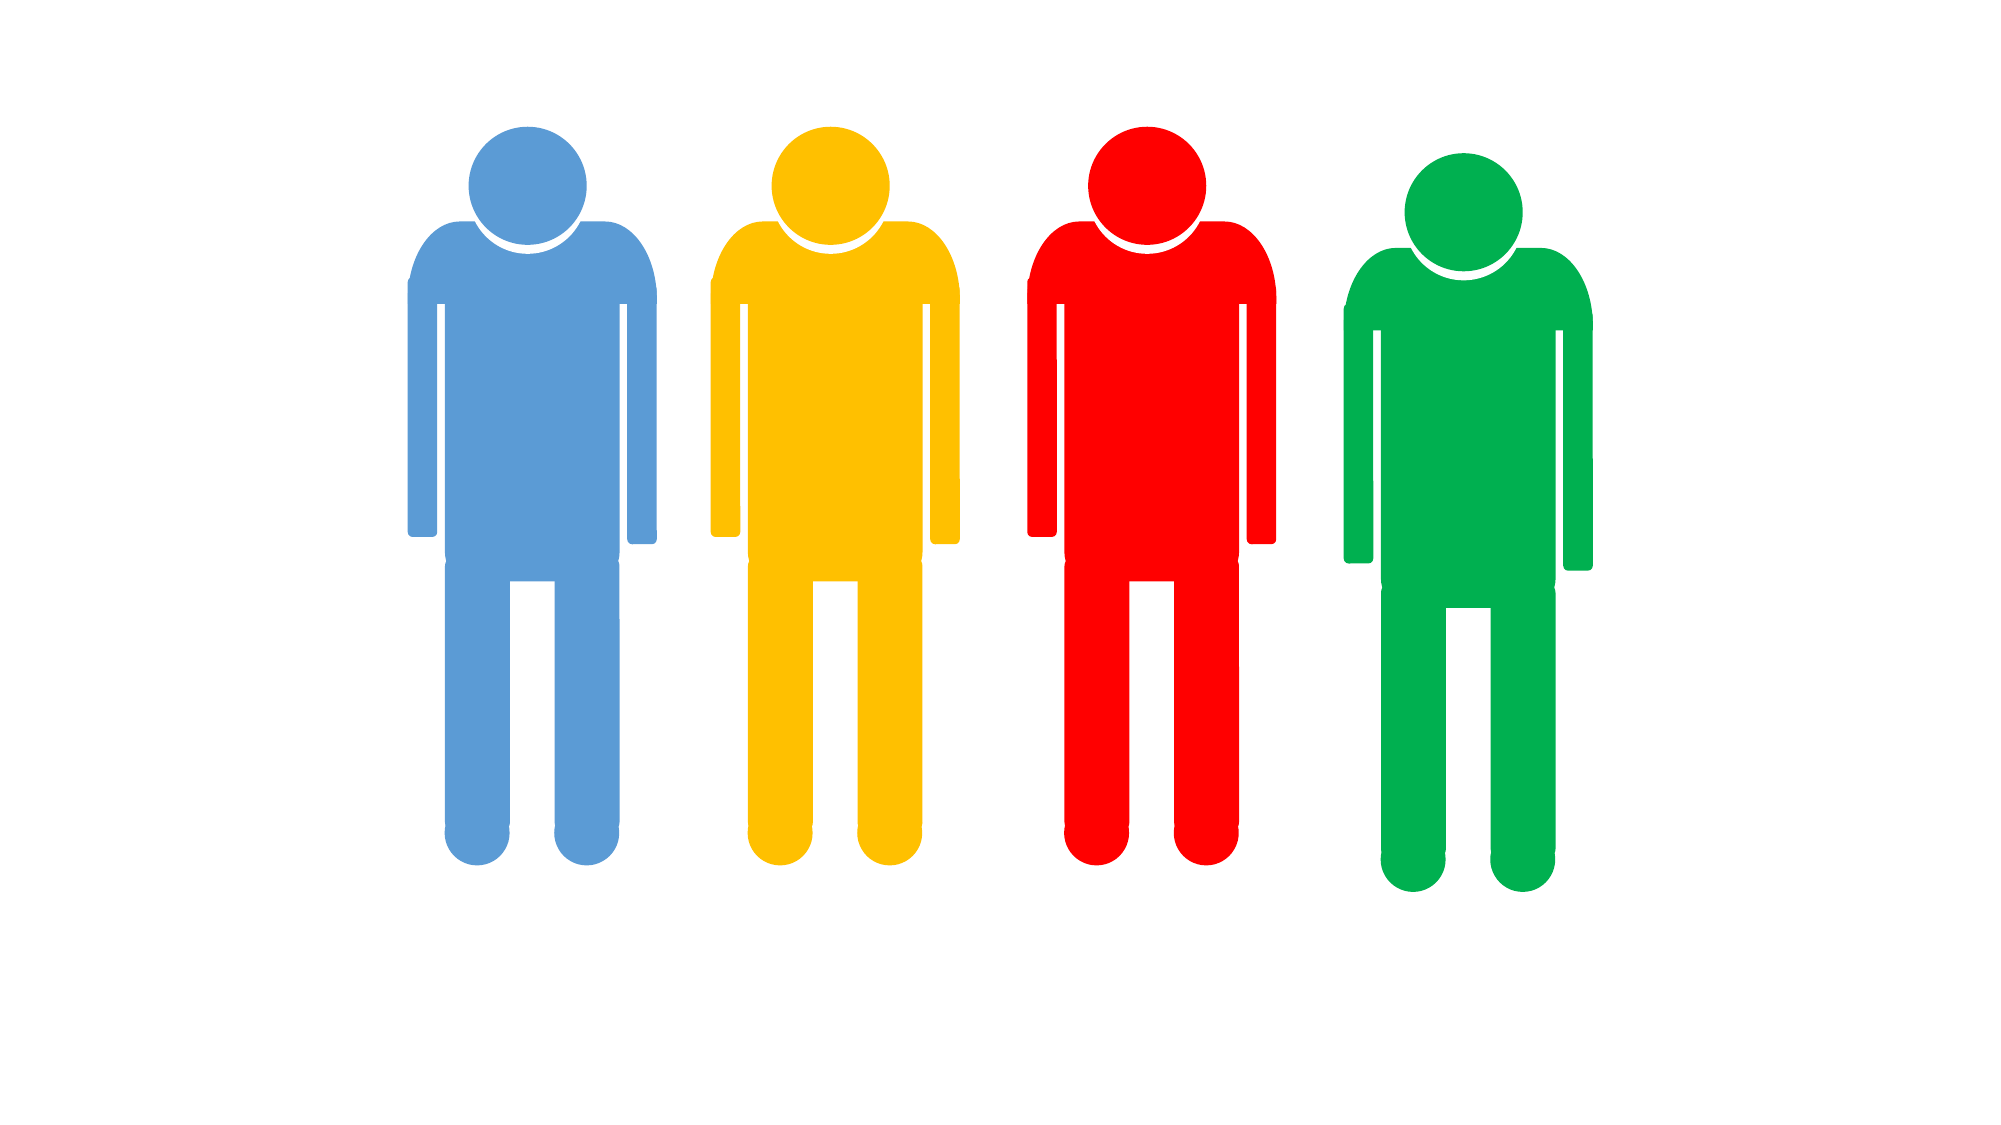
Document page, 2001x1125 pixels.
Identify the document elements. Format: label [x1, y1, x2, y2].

text_box [1489, 580, 1557, 853]
text_box [407, 126, 657, 866]
text_box [1172, 799, 1240, 867]
text_box [770, 193, 891, 255]
text_box [1489, 825, 1557, 893]
text_box [770, 125, 891, 246]
text_box [1063, 305, 1241, 583]
text_box [709, 276, 742, 539]
text_box [1063, 562, 1131, 826]
text_box [1403, 152, 1524, 273]
text_box [856, 799, 924, 867]
text_box [746, 305, 924, 583]
text_box [1342, 302, 1375, 565]
text_box [712, 220, 961, 305]
text_box [1379, 825, 1447, 893]
text_box [1063, 799, 1131, 867]
text_box [1087, 125, 1208, 246]
text_box [746, 799, 814, 867]
text_box [1344, 246, 1594, 332]
text_box [1173, 554, 1241, 826]
text_box [1026, 276, 1058, 539]
text_box [929, 305, 961, 546]
text_box [1379, 332, 1557, 609]
text_box [1028, 220, 1278, 305]
text_box [1403, 220, 1524, 282]
text_box [1245, 305, 1278, 546]
text_box [1379, 588, 1447, 853]
text_box [1087, 192, 1208, 255]
text_box [1562, 332, 1594, 572]
text_box [746, 561, 814, 826]
text_box [856, 554, 924, 826]
